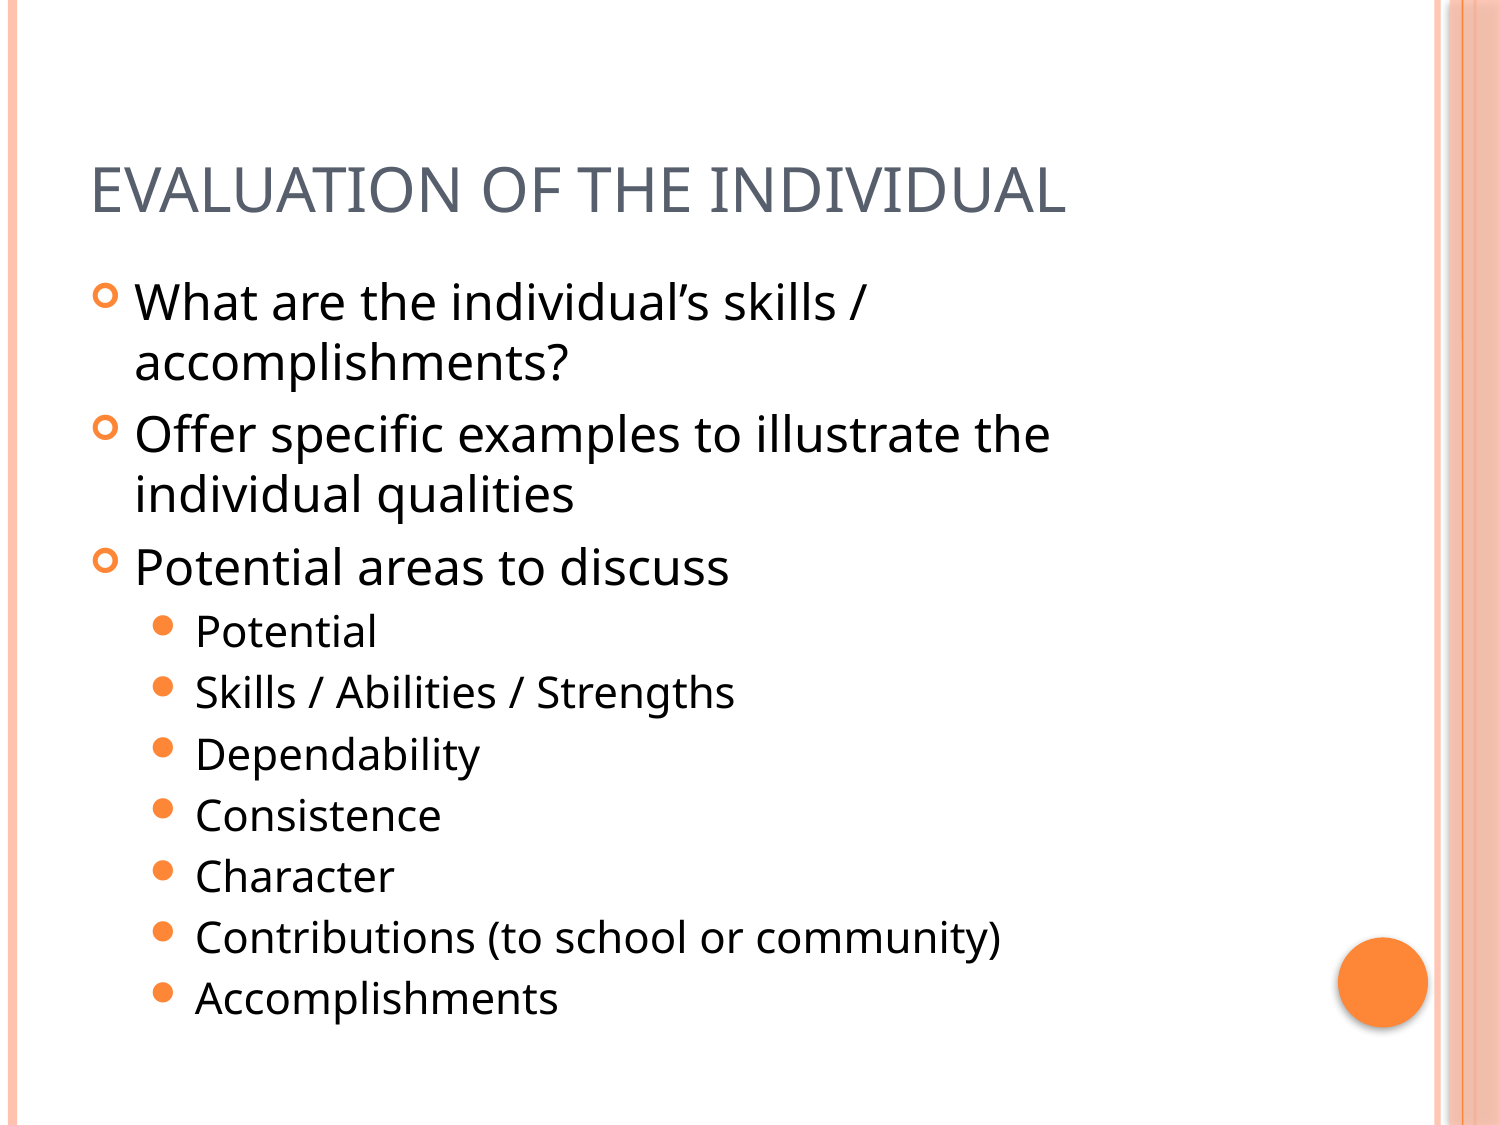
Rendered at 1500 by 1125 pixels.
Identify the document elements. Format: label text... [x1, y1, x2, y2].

title Evaluation of the individual [75, 45, 1300, 233]
list What are the individual’s skills / accomplishments? Offer specific examples to illustrate the individual qualities Potential areas to discuss Potential Skills / Abilities / Strengths Dependability Consistence Character Contributions (to school or community) Accomplishments [75, 262, 1300, 1062]
